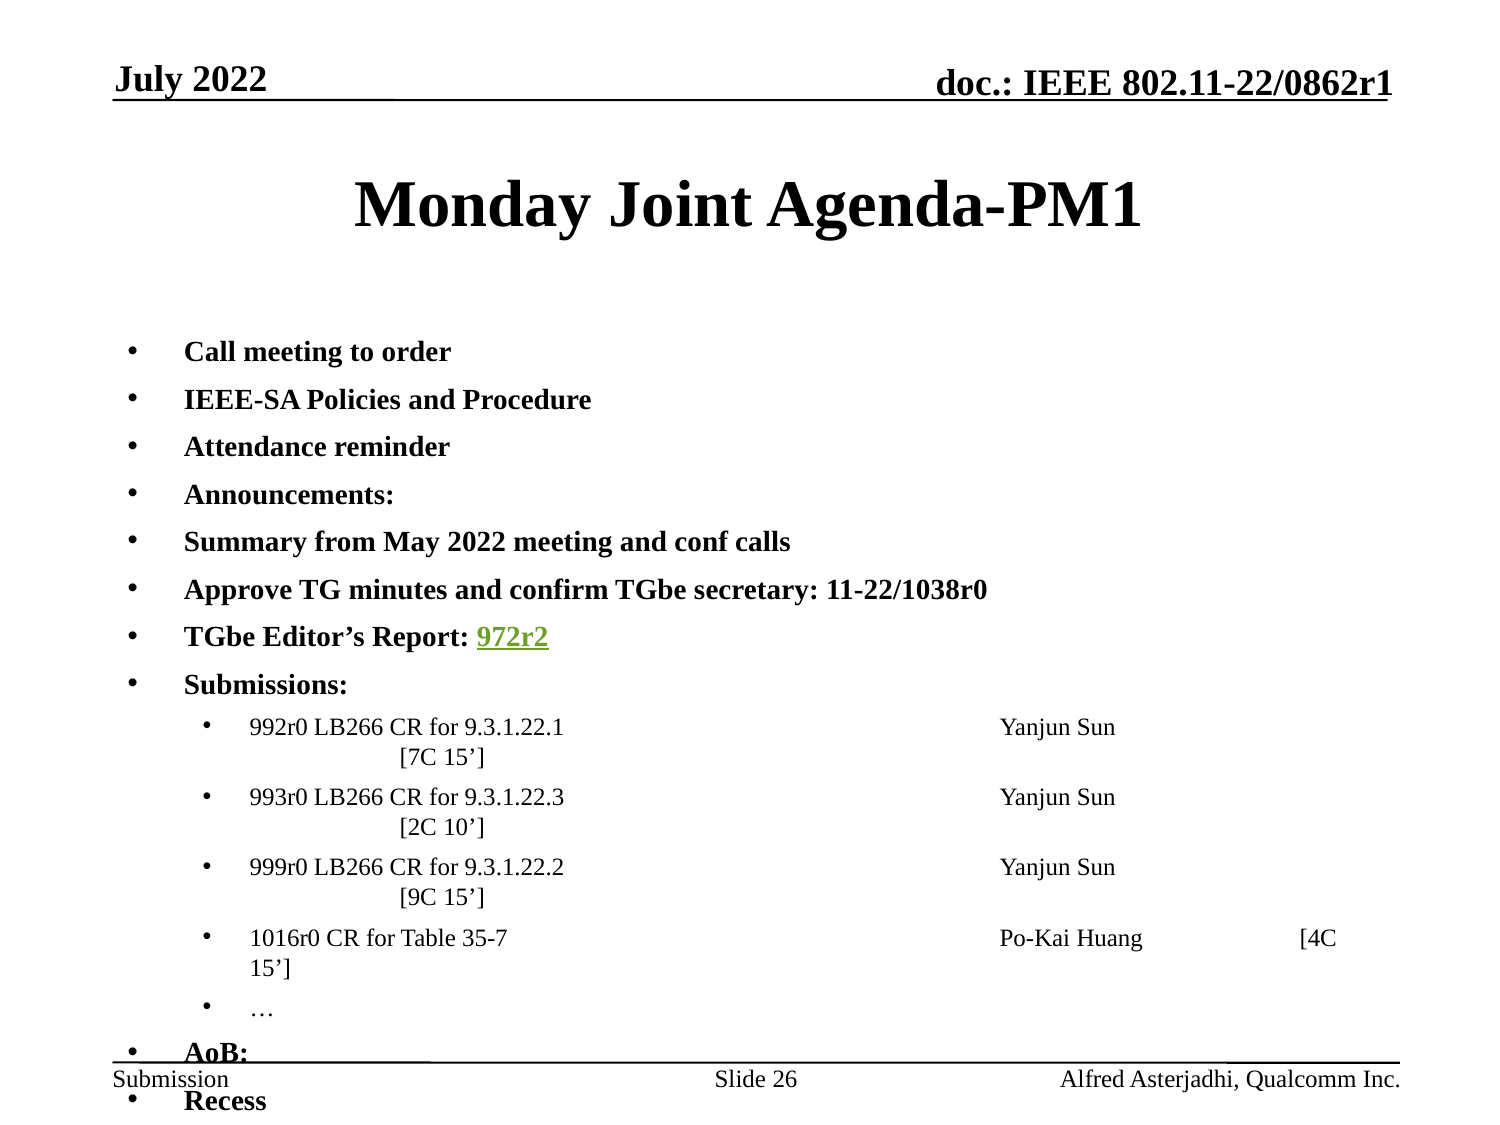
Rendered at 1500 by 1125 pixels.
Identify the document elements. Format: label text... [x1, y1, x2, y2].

title Monday Joint Agenda-PM1 [112, 112, 1388, 288]
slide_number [114, 54, 423, 100]
list Call meeting to order IEEE-SA Policies and Procedure Attendance reminder Announcements: Summary from May 2022 meeting and conf calls Approve TG minutes and confirm TGbe secretary: 11-22/1038r0 TGbe Editor’s Report: 972r2 Submissions: 992r0 LB266 CR for 9.3.1.22.1 Yanjun Sun [7C 15’] 993r0 LB266 CR for 9.3.1.22.3 Yanjun Sun [2C 10’] 999r0 LB266 CR for 9.3.1.22.2 Yanjun Sun [9C 15’] 1016r0 CR for Table 35-7 Po-Kai Huang [4C 15’] … AoB: Recess [112, 324, 1388, 1000]
slide_number Slide 26 [712, 1061, 800, 1123]
footer Alfred Asterjadhi, Qualcomm Inc. [878, 1061, 1402, 1093]
